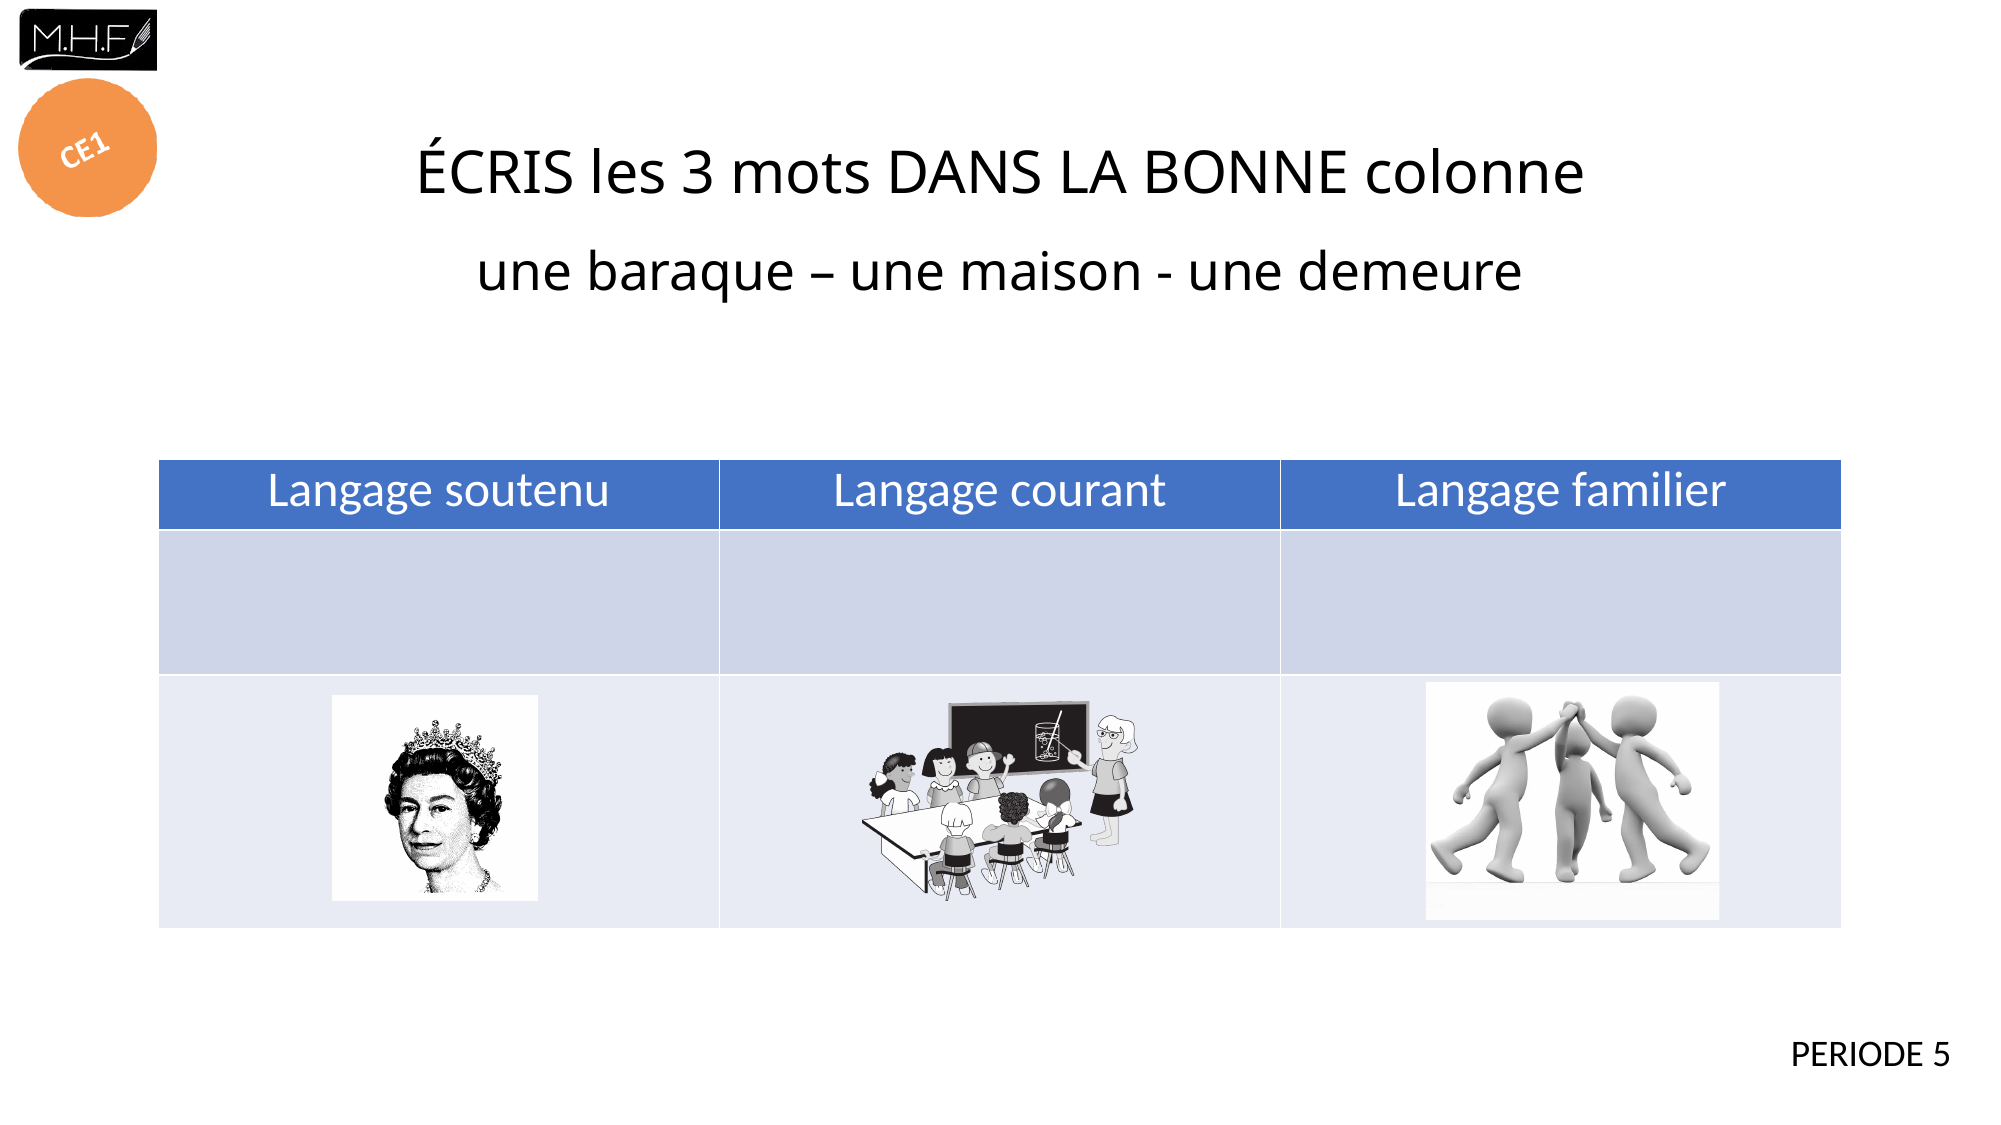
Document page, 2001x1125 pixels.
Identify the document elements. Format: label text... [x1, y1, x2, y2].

table_cell [1281, 676, 1841, 928]
table_header Langage soutenu [159, 460, 719, 529]
picture [862, 701, 1138, 901]
table_cell [159, 676, 719, 928]
table_header Langage familier [1281, 460, 1841, 529]
table_cell [720, 676, 1280, 928]
table_header Langage courant [720, 460, 1280, 529]
picture [18, 78, 157, 218]
picture [1425, 682, 1720, 920]
title ÉCRIS les 3 mots DANS LA BONNE colonne une baraque – une maison - une demeure [125, 102, 1875, 415]
picture [16, 7, 157, 74]
picture [332, 695, 538, 901]
table_cell [159, 531, 719, 674]
table_cell [720, 531, 1280, 674]
text_box PERIODE 5 [1362, 1021, 1967, 1082]
table_cell [1281, 531, 1841, 674]
